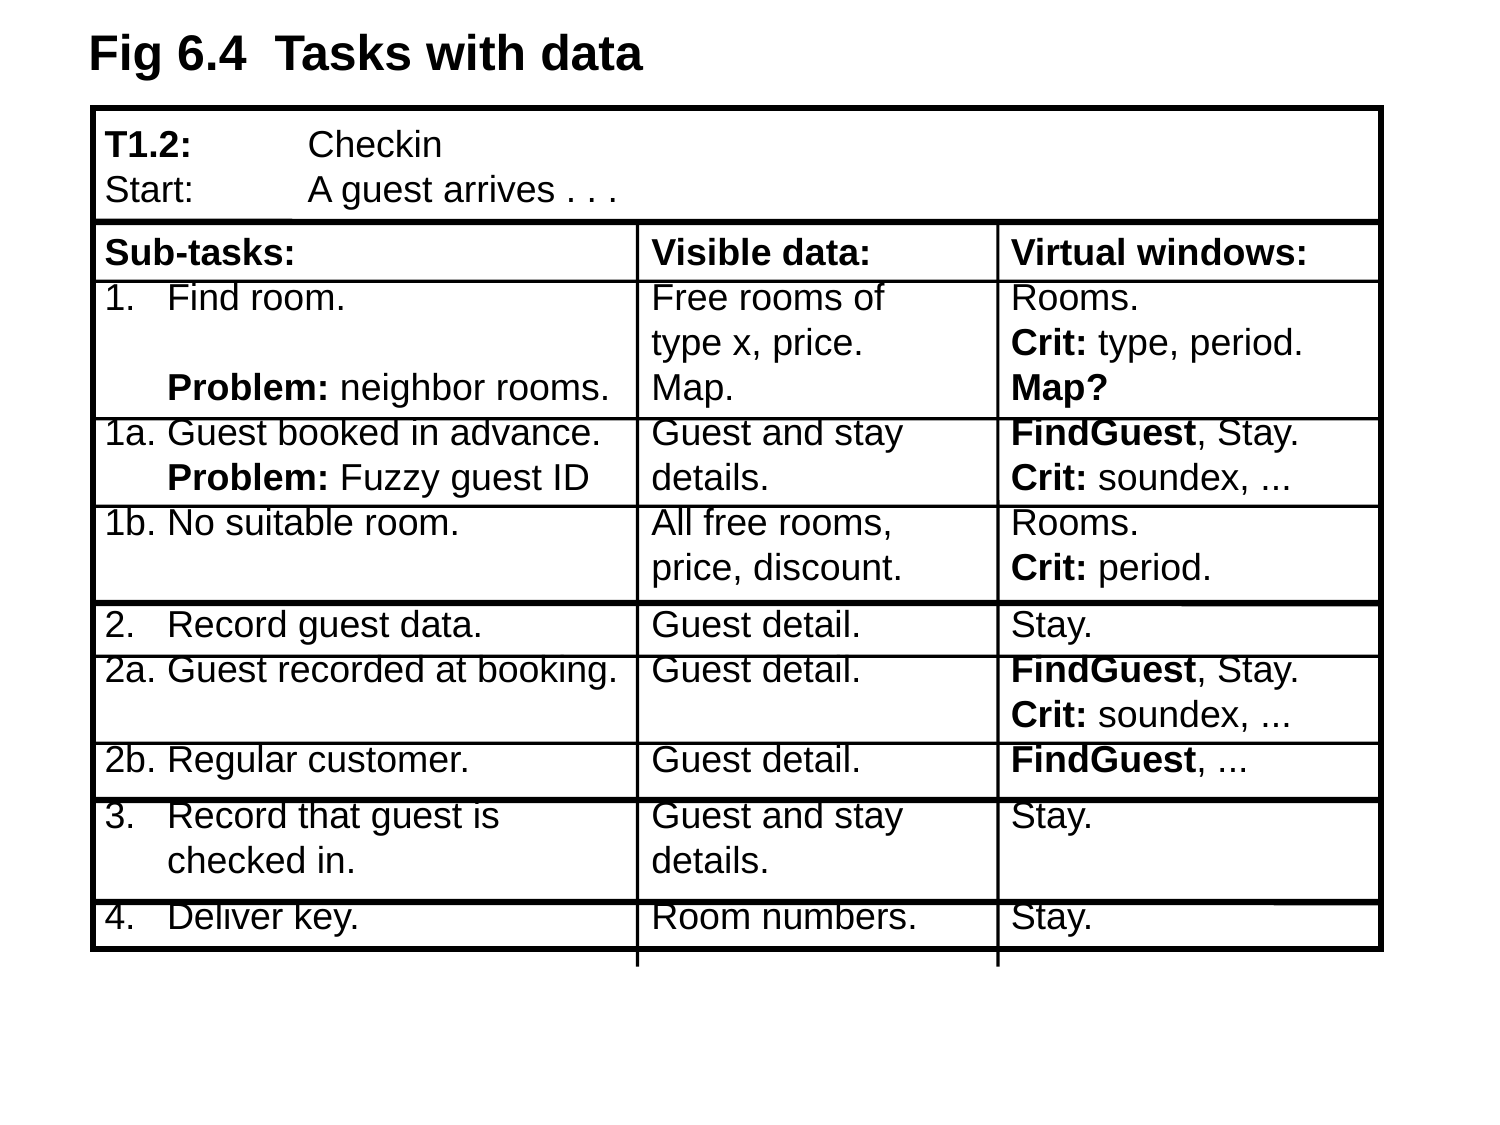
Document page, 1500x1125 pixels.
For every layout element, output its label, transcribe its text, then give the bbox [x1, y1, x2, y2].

text_box T1.2: Checkin Start: A guest arrives . . . Sub-tasks: Visible data: Virtual windows: 1. Find room. Free rooms of Rooms. type x, price. Crit: type, period. Problem: neighbor rooms. Map. Map? 1a. Guest booked in advance. Guest and stay FindGuest, Stay. Problem: Fuzzy guest ID details. Crit: soundex, ... 1b. No suitable room. All free rooms, Rooms. price, discount. Crit: period. 2. Record guest data. Guest detail. Stay. 2a. Guest recorded at booking. Guest detail. FindGuest, Stay. Crit: soundex, ... 2b. Regular customer. Guest detail. FindGuest, ... 3. Record that guest is Guest and stay Stay. checked in. details. 4. Deliver key. Room numbers. Stay. [638, 222, 997, 281]
text_box T1.2: Checkin Start: A guest arrives . . . Sub-tasks: Visible data: Virtual windows: 1. Find room. Free rooms of Rooms. type x, price. Crit: type, period. Problem: neighbor rooms. Map. Map? 1a. Guest booked in advance. Guest and stay FindGuest, Stay. Problem: Fuzzy guest ID details. Crit: soundex, ... 1b. No suitable room. All free rooms, Rooms. price, discount. Crit: period. 2. Record guest data. Guest detail. Stay. 2a. Guest recorded at booking. Guest detail. FindGuest, Stay. Crit: soundex, ... 2b. Regular customer. Guest detail. FindGuest, ... 3. Record that guest is Guest and stay Stay. checked in. details. 4. Deliver key. Room numbers. Stay. [998, 507, 1382, 603]
text_box T1.2: Checkin Start: A guest arrives . . . Sub-tasks: Visible data: Virtual windows: 1. Find room. Free rooms of Rooms. type x, price. Crit: type, period. Problem: neighbor rooms. Map. Map? 1a. Guest booked in advance. Guest and stay FindGuest, Stay. Problem: Fuzzy guest ID details. Crit: soundex, ... 1b. No suitable room. All free rooms, Rooms. price, discount. Crit: period. 2. Record guest data. Guest detail. Stay. 2a. Guest recorded at booking. Guest detail. FindGuest, Stay. Crit: soundex, ... 2b. Regular customer. Guest detail. FindGuest, ... 3. Record that guest is Guest and stay Stay. checked in. details. 4. Deliver key. Room numbers. Stay. [92, 800, 637, 902]
text_box T1.2: Checkin Start: A guest arrives . . . Sub-tasks: Visible data: Virtual windows: 1. Find room. Free rooms of Rooms. type x, price. Crit: type, period. Problem: neighbor rooms. Map. Map? 1a. Guest booked in advance. Guest and stay FindGuest, Stay. Problem: Fuzzy guest ID details. Crit: soundex, ... 1b. No suitable room. All free rooms, Rooms. price, discount. Crit: period. 2. Record guest data. Guest detail. Stay. 2a. Guest recorded at booking. Guest detail. FindGuest, Stay. Crit: soundex, ... 2b. Regular customer. Guest detail. FindGuest, ... 3. Record that guest is Guest and stay Stay. checked in. details. 4. Deliver key. Room numbers. Stay. [998, 222, 1382, 281]
text_box Fig 6.4 Tasks with data [73, 12, 1228, 88]
text_box T1.2: Checkin Start: A guest arrives . . . Sub-tasks: Visible data: Virtual windows: 1. Find room. Free rooms of Rooms. type x, price. Crit: type, period. Problem: neighbor rooms. Map. Map? 1a. Guest booked in advance. Guest and stay FindGuest, Stay. Problem: Fuzzy guest ID details. Crit: soundex, ... 1b. No suitable room. All free rooms, Rooms. price, discount. Crit: period. 2. Record guest data. Guest detail. Stay. 2a. Guest recorded at booking. Guest detail. FindGuest, Stay. Crit: soundex, ... 2b. Regular customer. Guest detail. FindGuest, ... 3. Record that guest is Guest and stay Stay. checked in. details. 4. Deliver key. Room numbers. Stay. [638, 903, 997, 950]
text_box T1.2: Checkin Start: A guest arrives . . . Sub-tasks: Visible data: Virtual windows: 1. Find room. Free rooms of Rooms. type x, price. Crit: type, period. Problem: neighbor rooms. Map. Map? 1a. Guest booked in advance. Guest and stay FindGuest, Stay. Problem: Fuzzy guest ID details. Crit: soundex, ... 1b. No suitable room. All free rooms, Rooms. price, discount. Crit: period. 2. Record guest data. Guest detail. Stay. 2a. Guest recorded at booking. Guest detail. FindGuest, Stay. Crit: soundex, ... 2b. Regular customer. Guest detail. FindGuest, ... 3. Record that guest is Guest and stay Stay. checked in. details. 4. Deliver key. Room numbers. Stay. [92, 107, 1382, 221]
text_box T1.2: Checkin Start: A guest arrives . . . Sub-tasks: Visible data: Virtual windows: 1. Find room. Free rooms of Rooms. type x, price. Crit: type, period. Problem: neighbor rooms. Map. Map? 1a. Guest booked in advance. Guest and stay FindGuest, Stay. Problem: Fuzzy guest ID details. Crit: soundex, ... 1b. No suitable room. All free rooms, Rooms. price, discount. Crit: period. 2. Record guest data. Guest detail. Stay. 2a. Guest recorded at booking. Guest detail. FindGuest, Stay. Crit: soundex, ... 2b. Regular customer. Guest detail. FindGuest, ... 3. Record that guest is Guest and stay Stay. checked in. details. 4. Deliver key. Room numbers. Stay. [92, 282, 637, 418]
text_box T1.2: Checkin Start: A guest arrives . . . Sub-tasks: Visible data: Virtual windows: 1. Find room. Free rooms of Rooms. type x, price. Crit: type, period. Problem: neighbor rooms. Map. Map? 1a. Guest booked in advance. Guest and stay FindGuest, Stay. Problem: Fuzzy guest ID details. Crit: soundex, ... 1b. No suitable room. All free rooms, Rooms. price, discount. Crit: period. 2. Record guest data. Guest detail. Stay. 2a. Guest recorded at booking. Guest detail. FindGuest, Stay. Crit: soundex, ... 2b. Regular customer. Guest detail. FindGuest, ... 3. Record that guest is Guest and stay Stay. checked in. details. 4. Deliver key. Room numbers. Stay. [92, 222, 637, 281]
text_box T1.2: Checkin Start: A guest arrives . . . Sub-tasks: Visible data: Virtual windows: 1. Find room. Free rooms of Rooms. type x, price. Crit: type, period. Problem: neighbor rooms. Map. Map? 1a. Guest booked in advance. Guest and stay FindGuest, Stay. Problem: Fuzzy guest ID details. Crit: soundex, ... 1b. No suitable room. All free rooms, Rooms. price, discount. Crit: period. 2. Record guest data. Guest detail. Stay. 2a. Guest recorded at booking. Guest detail. FindGuest, Stay. Crit: soundex, ... 2b. Regular customer. Guest detail. FindGuest, ... 3. Record that guest is Guest and stay Stay. checked in. details. 4. Deliver key. Room numbers. Stay. [638, 604, 997, 656]
text_box T1.2: Checkin Start: A guest arrives . . . Sub-tasks: Visible data: Virtual windows: 1. Find room. Free rooms of Rooms. type x, price. Crit: type, period. Problem: neighbor rooms. Map. Map? 1a. Guest booked in advance. Guest and stay FindGuest, Stay. Problem: Fuzzy guest ID details. Crit: soundex, ... 1b. No suitable room. All free rooms, Rooms. price, discount. Crit: period. 2. Record guest data. Guest detail. Stay. 2a. Guest recorded at booking. Guest detail. FindGuest, Stay. Crit: soundex, ... 2b. Regular customer. Guest detail. FindGuest, ... 3. Record that guest is Guest and stay Stay. checked in. details. 4. Deliver key. Room numbers. Stay. [998, 419, 1382, 506]
text_box T1.2: Checkin Start: A guest arrives . . . Sub-tasks: Visible data: Virtual windows: 1. Find room. Free rooms of Rooms. type x, price. Crit: type, period. Problem: neighbor rooms. Map. Map? 1a. Guest booked in advance. Guest and stay FindGuest, Stay. Problem: Fuzzy guest ID details. Crit: soundex, ... 1b. No suitable room. All free rooms, Rooms. price, discount. Crit: period. 2. Record guest data. Guest detail. Stay. 2a. Guest recorded at booking. Guest detail. FindGuest, Stay. Crit: soundex, ... 2b. Regular customer. Guest detail. FindGuest, ... 3. Record that guest is Guest and stay Stay. checked in. details. 4. Deliver key. Room numbers. Stay. [998, 903, 1382, 950]
text_box T1.2: Checkin Start: A guest arrives . . . Sub-tasks: Visible data: Virtual windows: 1. Find room. Free rooms of Rooms. type x, price. Crit: type, period. Problem: neighbor rooms. Map. Map? 1a. Guest booked in advance. Guest and stay FindGuest, Stay. Problem: Fuzzy guest ID details. Crit: soundex, ... 1b. No suitable room. All free rooms, Rooms. price, discount. Crit: period. 2. Record guest data. Guest detail. Stay. 2a. Guest recorded at booking. Guest detail. FindGuest, Stay. Crit: soundex, ... 2b. Regular customer. Guest detail. FindGuest, ... 3. Record that guest is Guest and stay Stay. checked in. details. 4. Deliver key. Room numbers. Stay. [638, 507, 997, 603]
text_box T1.2: Checkin Start: A guest arrives . . . Sub-tasks: Visible data: Virtual windows: 1. Find room. Free rooms of Rooms. type x, price. Crit: type, period. Problem: neighbor rooms. Map. Map? 1a. Guest booked in advance. Guest and stay FindGuest, Stay. Problem: Fuzzy guest ID details. Crit: soundex, ... 1b. No suitable room. All free rooms, Rooms. price, discount. Crit: period. 2. Record guest data. Guest detail. Stay. 2a. Guest recorded at booking. Guest detail. FindGuest, Stay. Crit: soundex, ... 2b. Regular customer. Guest detail. FindGuest, ... 3. Record that guest is Guest and stay Stay. checked in. details. 4. Deliver key. Room numbers. Stay. [92, 903, 637, 950]
text_box T1.2: Checkin Start: A guest arrives . . . Sub-tasks: Visible data: Virtual windows: 1. Find room. Free rooms of Rooms. type x, price. Crit: type, period. Problem: neighbor rooms. Map. Map? 1a. Guest booked in advance. Guest and stay FindGuest, Stay. Problem: Fuzzy guest ID details. Crit: soundex, ... 1b. No suitable room. All free rooms, Rooms. price, discount. Crit: period. 2. Record guest data. Guest detail. Stay. 2a. Guest recorded at booking. Guest detail. FindGuest, Stay. Crit: soundex, ... 2b. Regular customer. Guest detail. FindGuest, ... 3. Record that guest is Guest and stay Stay. checked in. details. 4. Deliver key. Room numbers. Stay. [638, 657, 997, 743]
text_box T1.2: Checkin Start: A guest arrives . . . Sub-tasks: Visible data: Virtual windows: 1. Find room. Free rooms of Rooms. type x, price. Crit: type, period. Problem: neighbor rooms. Map. Map? 1a. Guest booked in advance. Guest and stay FindGuest, Stay. Problem: Fuzzy guest ID details. Crit: soundex, ... 1b. No suitable room. All free rooms, Rooms. price, discount. Crit: period. 2. Record guest data. Guest detail. Stay. 2a. Guest recorded at booking. Guest detail. FindGuest, Stay. Crit: soundex, ... 2b. Regular customer. Guest detail. FindGuest, ... 3. Record that guest is Guest and stay Stay. checked in. details. 4. Deliver key. Room numbers. Stay. [92, 657, 637, 743]
text_box T1.2: Checkin Start: A guest arrives . . . Sub-tasks: Visible data: Virtual windows: 1. Find room. Free rooms of Rooms. type x, price. Crit: type, period. Problem: neighbor rooms. Map. Map? 1a. Guest booked in advance. Guest and stay FindGuest, Stay. Problem: Fuzzy guest ID details. Crit: soundex, ... 1b. No suitable room. All free rooms, Rooms. price, discount. Crit: period. 2. Record guest data. Guest detail. Stay. 2a. Guest recorded at booking. Guest detail. FindGuest, Stay. Crit: soundex, ... 2b. Regular customer. Guest detail. FindGuest, ... 3. Record that guest is Guest and stay Stay. checked in. details. 4. Deliver key. Room numbers. Stay. [998, 801, 1382, 902]
text_box T1.2: Checkin Start: A guest arrives . . . Sub-tasks: Visible data: Virtual windows: 1. Find room. Free rooms of Rooms. type x, price. Crit: type, period. Problem: neighbor rooms. Map. Map? 1a. Guest booked in advance. Guest and stay FindGuest, Stay. Problem: Fuzzy guest ID details. Crit: soundex, ... 1b. No suitable room. All free rooms, Rooms. price, discount. Crit: period. 2. Record guest data. Guest detail. Stay. 2a. Guest recorded at booking. Guest detail. FindGuest, Stay. Crit: soundex, ... 2b. Regular customer. Guest detail. FindGuest, ... 3. Record that guest is Guest and stay Stay. checked in. details. 4. Deliver key. Room numbers. Stay. [92, 604, 637, 656]
text_box T1.2: Checkin Start: A guest arrives . . . Sub-tasks: Visible data: Virtual windows: 1. Find room. Free rooms of Rooms. type x, price. Crit: type, period. Problem: neighbor rooms. Map. Map? 1a. Guest booked in advance. Guest and stay FindGuest, Stay. Problem: Fuzzy guest ID details. Crit: soundex, ... 1b. No suitable room. All free rooms, Rooms. price, discount. Crit: period. 2. Record guest data. Guest detail. Stay. 2a. Guest recorded at booking. Guest detail. FindGuest, Stay. Crit: soundex, ... 2b. Regular customer. Guest detail. FindGuest, ... 3. Record that guest is Guest and stay Stay. checked in. details. 4. Deliver key. Room numbers. Stay. [638, 419, 997, 506]
text_box T1.2: Checkin Start: A guest arrives . . . Sub-tasks: Visible data: Virtual windows: 1. Find room. Free rooms of Rooms. type x, price. Crit: type, period. Problem: neighbor rooms. Map. Map? 1a. Guest booked in advance. Guest and stay FindGuest, Stay. Problem: Fuzzy guest ID details. Crit: soundex, ... 1b. No suitable room. All free rooms, Rooms. price, discount. Crit: period. 2. Record guest data. Guest detail. Stay. 2a. Guest recorded at booking. Guest detail. FindGuest, Stay. Crit: soundex, ... 2b. Regular customer. Guest detail. FindGuest, ... 3. Record that guest is Guest and stay Stay. checked in. details. 4. Deliver key. Room numbers. Stay. [998, 282, 1382, 418]
text_box T1.2: Checkin Start: A guest arrives . . . Sub-tasks: Visible data: Virtual windows: 1. Find room. Free rooms of Rooms. type x, price. Crit: type, period. Problem: neighbor rooms. Map. Map? 1a. Guest booked in advance. Guest and stay FindGuest, Stay. Problem: Fuzzy guest ID details. Crit: soundex, ... 1b. No suitable room. All free rooms, Rooms. price, discount. Crit: period. 2. Record guest data. Guest detail. Stay. 2a. Guest recorded at booking. Guest detail. FindGuest, Stay. Crit: soundex, ... 2b. Regular customer. Guest detail. FindGuest, ... 3. Record that guest is Guest and stay Stay. checked in. details. 4. Deliver key. Room numbers. Stay. [92, 507, 637, 603]
text_box T1.2: Checkin Start: A guest arrives . . . Sub-tasks: Visible data: Virtual windows: 1. Find room. Free rooms of Rooms. type x, price. Crit: type, period. Problem: neighbor rooms. Map. Map? 1a. Guest booked in advance. Guest and stay FindGuest, Stay. Problem: Fuzzy guest ID details. Crit: soundex, ... 1b. No suitable room. All free rooms, Rooms. price, discount. Crit: period. 2. Record guest data. Guest detail. Stay. 2a. Guest recorded at booking. Guest detail. FindGuest, Stay. Crit: soundex, ... 2b. Regular customer. Guest detail. FindGuest, ... 3. Record that guest is Guest and stay Stay. checked in. details. 4. Deliver key. Room numbers. Stay. [638, 282, 997, 418]
text_box T1.2: Checkin Start: A guest arrives . . . Sub-tasks: Visible data: Virtual windows: 1. Find room. Free rooms of Rooms. type x, price. Crit: type, period. Problem: neighbor rooms. Map. Map? 1a. Guest booked in advance. Guest and stay FindGuest, Stay. Problem: Fuzzy guest ID details. Crit: soundex, ... 1b. No suitable room. All free rooms, Rooms. price, discount. Crit: period. 2. Record guest data. Guest detail. Stay. 2a. Guest recorded at booking. Guest detail. FindGuest, Stay. Crit: soundex, ... 2b. Regular customer. Guest detail. FindGuest, ... 3. Record that guest is Guest and stay Stay. checked in. details. 4. Deliver key. Room numbers. Stay. [998, 657, 1382, 743]
text_box T1.2: Checkin Start: A guest arrives . . . Sub-tasks: Visible data: Virtual windows: 1. Find room. Free rooms of Rooms. type x, price. Crit: type, period. Problem: neighbor rooms. Map. Map? 1a. Guest booked in advance. Guest and stay FindGuest, Stay. Problem: Fuzzy guest ID details. Crit: soundex, ... 1b. No suitable room. All free rooms, Rooms. price, discount. Crit: period. 2. Record guest data. Guest detail. Stay. 2a. Guest recorded at booking. Guest detail. FindGuest, Stay. Crit: soundex, ... 2b. Regular customer. Guest detail. FindGuest, ... 3. Record that guest is Guest and stay Stay. checked in. details. 4. Deliver key. Room numbers. Stay. [92, 419, 637, 506]
text_box T1.2: Checkin Start: A guest arrives . . . Sub-tasks: Visible data: Virtual windows: 1. Find room. Free rooms of Rooms. type x, price. Crit: type, period. Problem: neighbor rooms. Map. Map? 1a. Guest booked in advance. Guest and stay FindGuest, Stay. Problem: Fuzzy guest ID details. Crit: soundex, ... 1b. No suitable room. All free rooms, Rooms. price, discount. Crit: period. 2. Record guest data. Guest detail. Stay. 2a. Guest recorded at booking. Guest detail. FindGuest, Stay. Crit: soundex, ... 2b. Regular customer. Guest detail. FindGuest, ... 3. Record that guest is Guest and stay Stay. checked in. details. 4. Deliver key. Room numbers. Stay. [998, 604, 1382, 656]
text_box T1.2: Checkin Start: A guest arrives . . . Sub-tasks: Visible data: Virtual windows: 1. Find room. Free rooms of Rooms. type x, price. Crit: type, period. Problem: neighbor rooms. Map. Map? 1a. Guest booked in advance. Guest and stay FindGuest, Stay. Problem: Fuzzy guest ID details. Crit: soundex, ... 1b. No suitable room. All free rooms, Rooms. price, discount. Crit: period. 2. Record guest data. Guest detail. Stay. 2a. Guest recorded at booking. Guest detail. FindGuest, Stay. Crit: soundex, ... 2b. Regular customer. Guest detail. FindGuest, ... 3. Record that guest is Guest and stay Stay. checked in. details. 4. Deliver key. Room numbers. Stay. [998, 744, 1382, 800]
text_box T1.2: Checkin Start: A guest arrives . . . Sub-tasks: Visible data: Virtual windows: 1. Find room. Free rooms of Rooms. type x, price. Crit: type, period. Problem: neighbor rooms. Map. Map? 1a. Guest booked in advance. Guest and stay FindGuest, Stay. Problem: Fuzzy guest ID details. Crit: soundex, ... 1b. No suitable room. All free rooms, Rooms. price, discount. Crit: period. 2. Record guest data. Guest detail. Stay. 2a. Guest recorded at booking. Guest detail. FindGuest, Stay. Crit: soundex, ... 2b. Regular customer. Guest detail. FindGuest, ... 3. Record that guest is Guest and stay Stay. checked in. details. 4. Deliver key. Room numbers. Stay. [92, 744, 637, 799]
text_box T1.2: Checkin Start: A guest arrives . . . Sub-tasks: Visible data: Virtual windows: 1. Find room. Free rooms of Rooms. type x, price. Crit: type, period. Problem: neighbor rooms. Map. Map? 1a. Guest booked in advance. Guest and stay FindGuest, Stay. Problem: Fuzzy guest ID details. Crit: soundex, ... 1b. No suitable room. All free rooms, Rooms. price, discount. Crit: period. 2. Record guest data. Guest detail. Stay. 2a. Guest recorded at booking. Guest detail. FindGuest, Stay. Crit: soundex, ... 2b. Regular customer. Guest detail. FindGuest, ... 3. Record that guest is Guest and stay Stay. checked in. details. 4. Deliver key. Room numbers. Stay. [638, 744, 997, 902]
